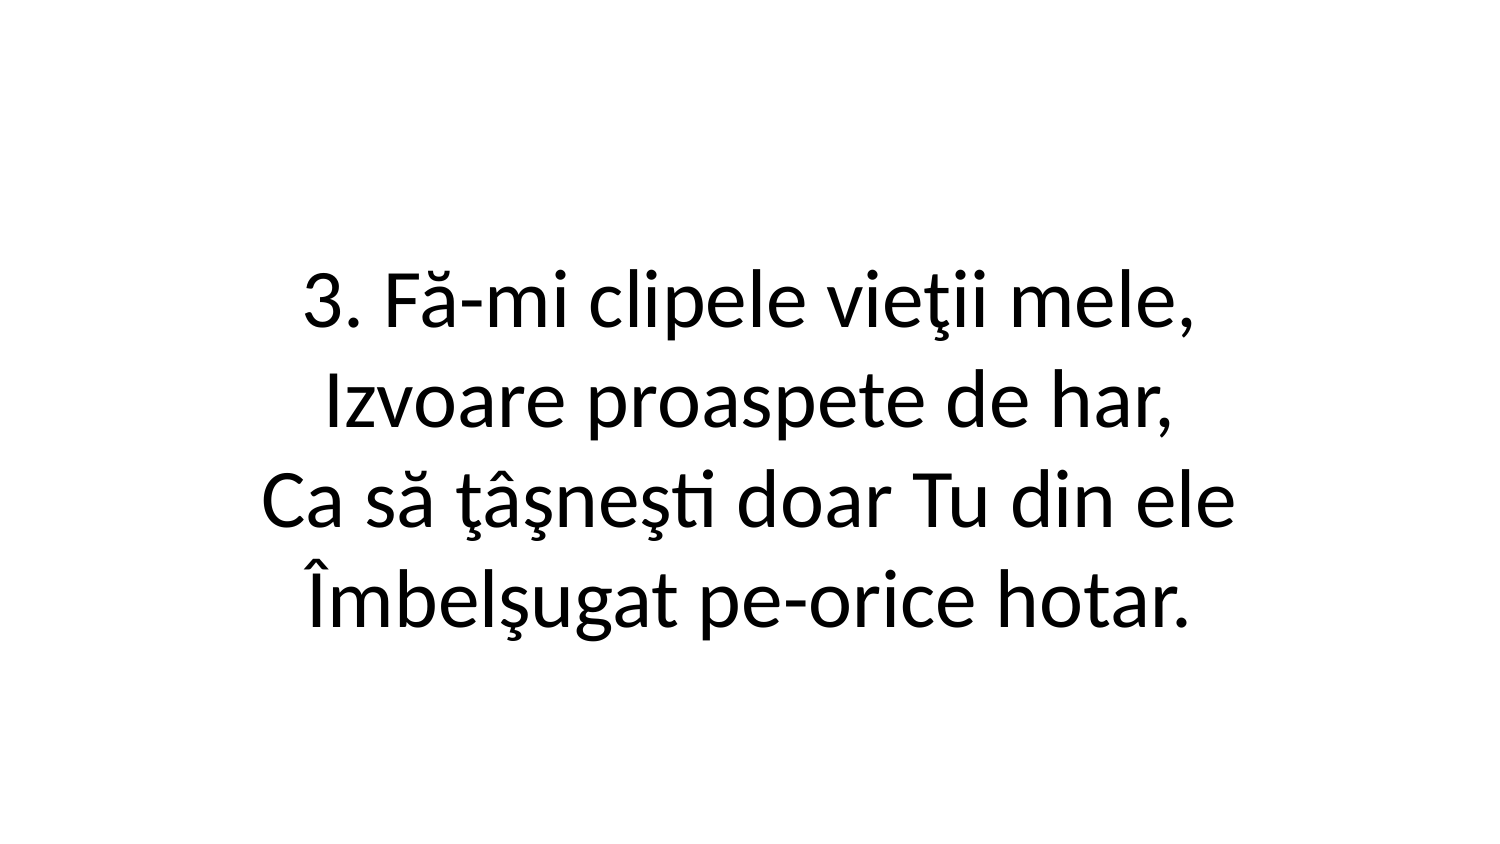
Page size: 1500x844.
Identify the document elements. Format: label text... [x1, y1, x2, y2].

text_box 3. Fă-mi clipele vieţii mele, Izvoare proaspete de har, Ca să ţâşneşti doar Tu din ele Îmbelşugat pe-orice hotar. [246, 192, 1254, 652]
